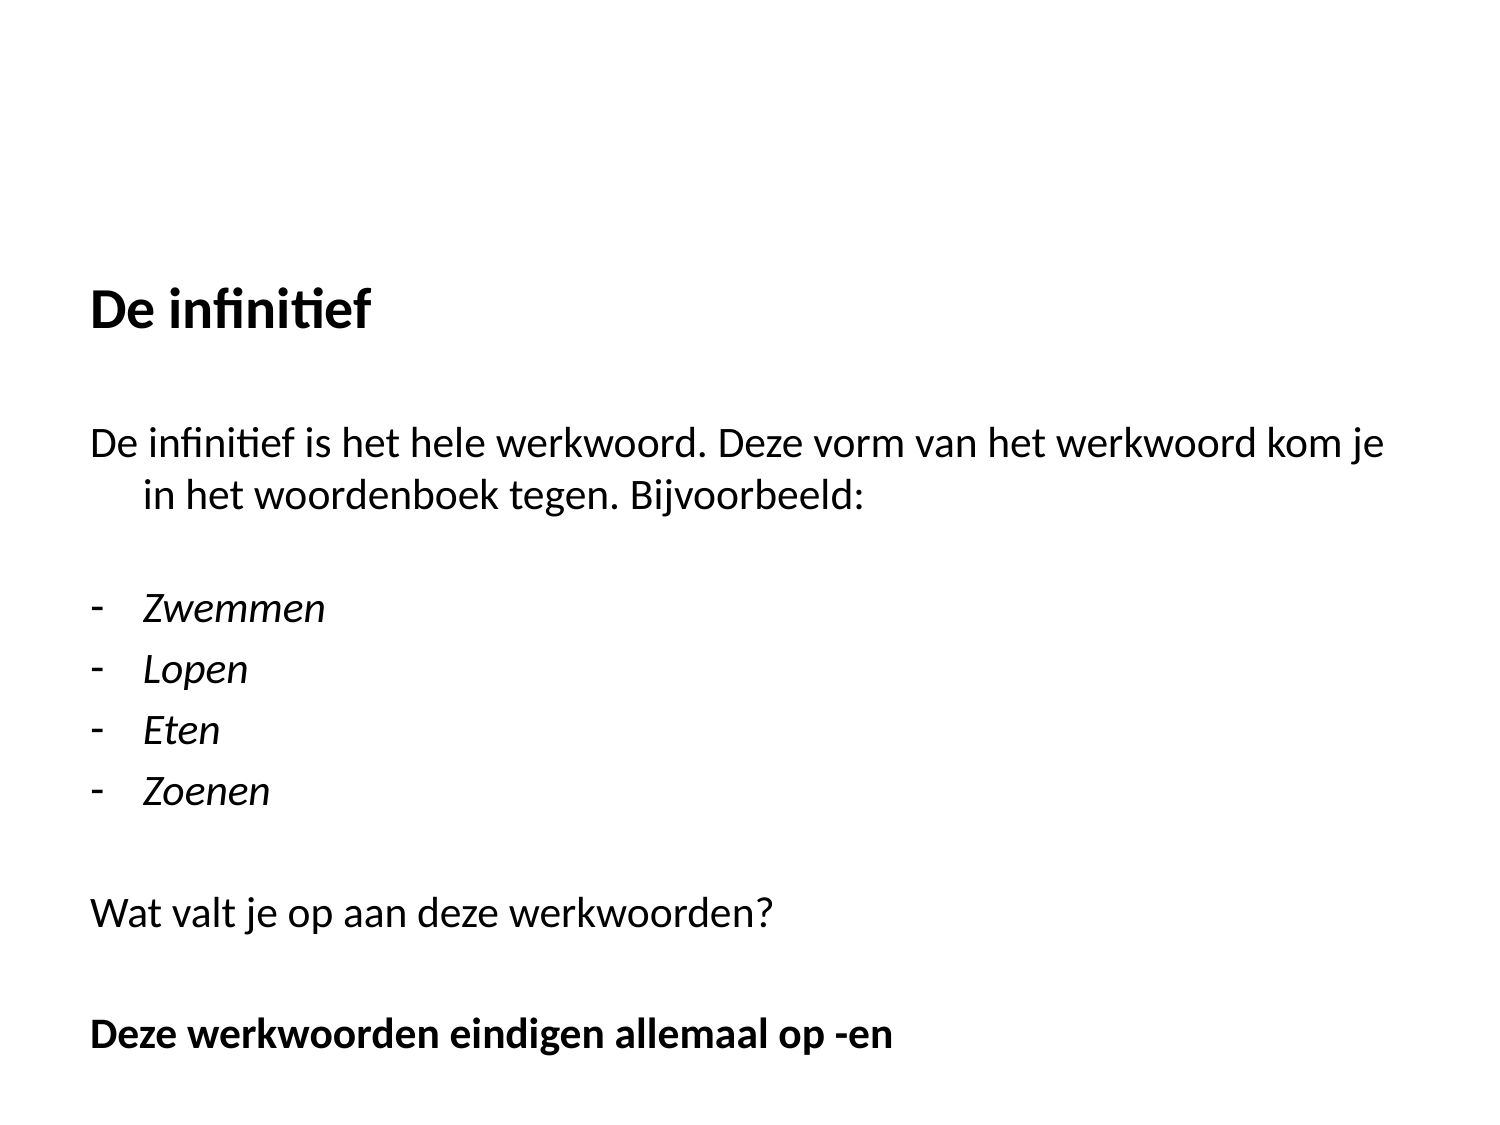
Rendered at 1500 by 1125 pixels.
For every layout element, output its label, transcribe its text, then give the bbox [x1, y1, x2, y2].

list De infinitief De infinitief is het hele werkwoord. Deze vorm van het werkwoord kom je in het woordenboek tegen. Bijvoorbeeld: Zwemmen Lopen Eten Zoenen Wat valt je op aan deze werkwoorden? Deze werkwoorden eindigen allemaal op -en [75, 262, 1425, 1071]
